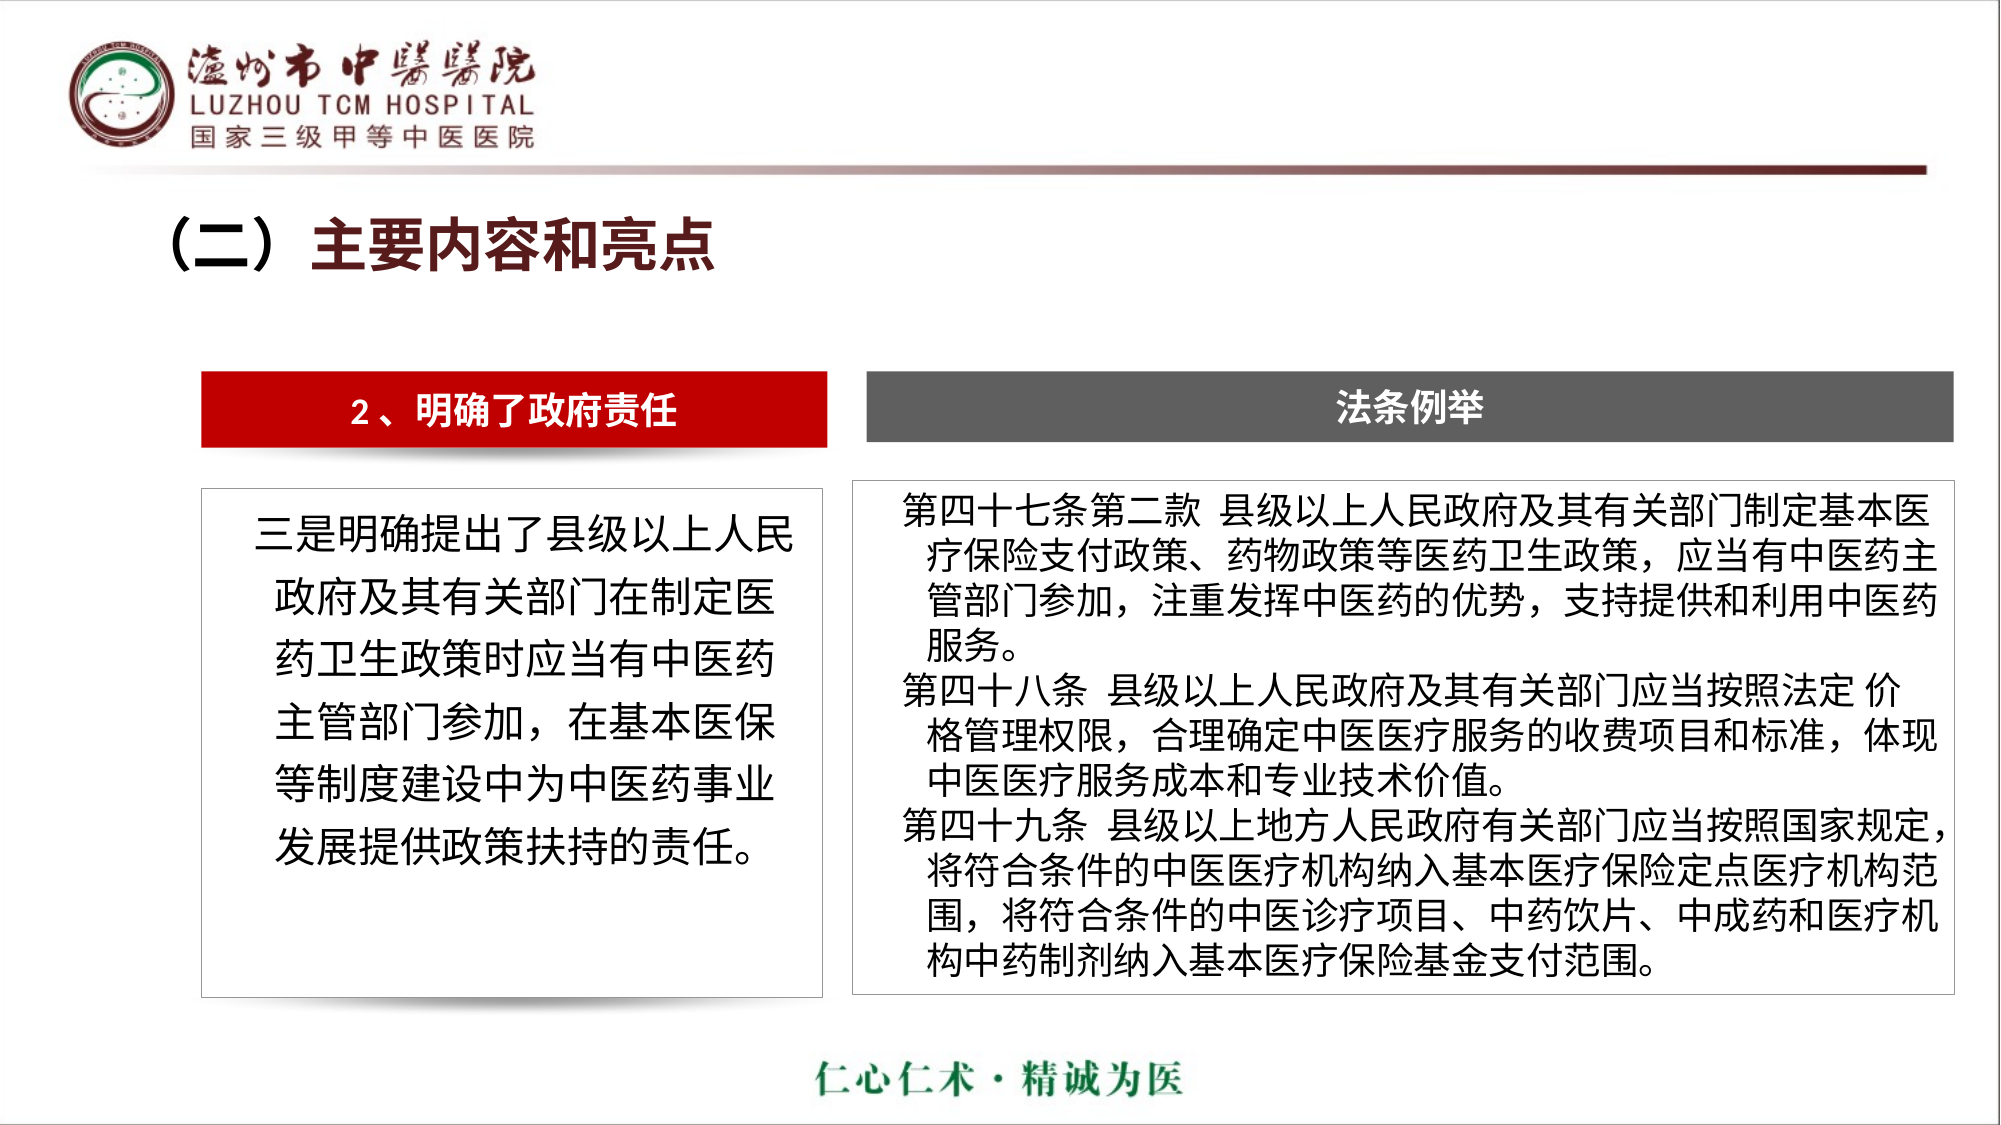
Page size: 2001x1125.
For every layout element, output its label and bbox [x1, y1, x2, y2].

picture [0, 0, 2000, 1125]
text_box [176, 371, 853, 1017]
